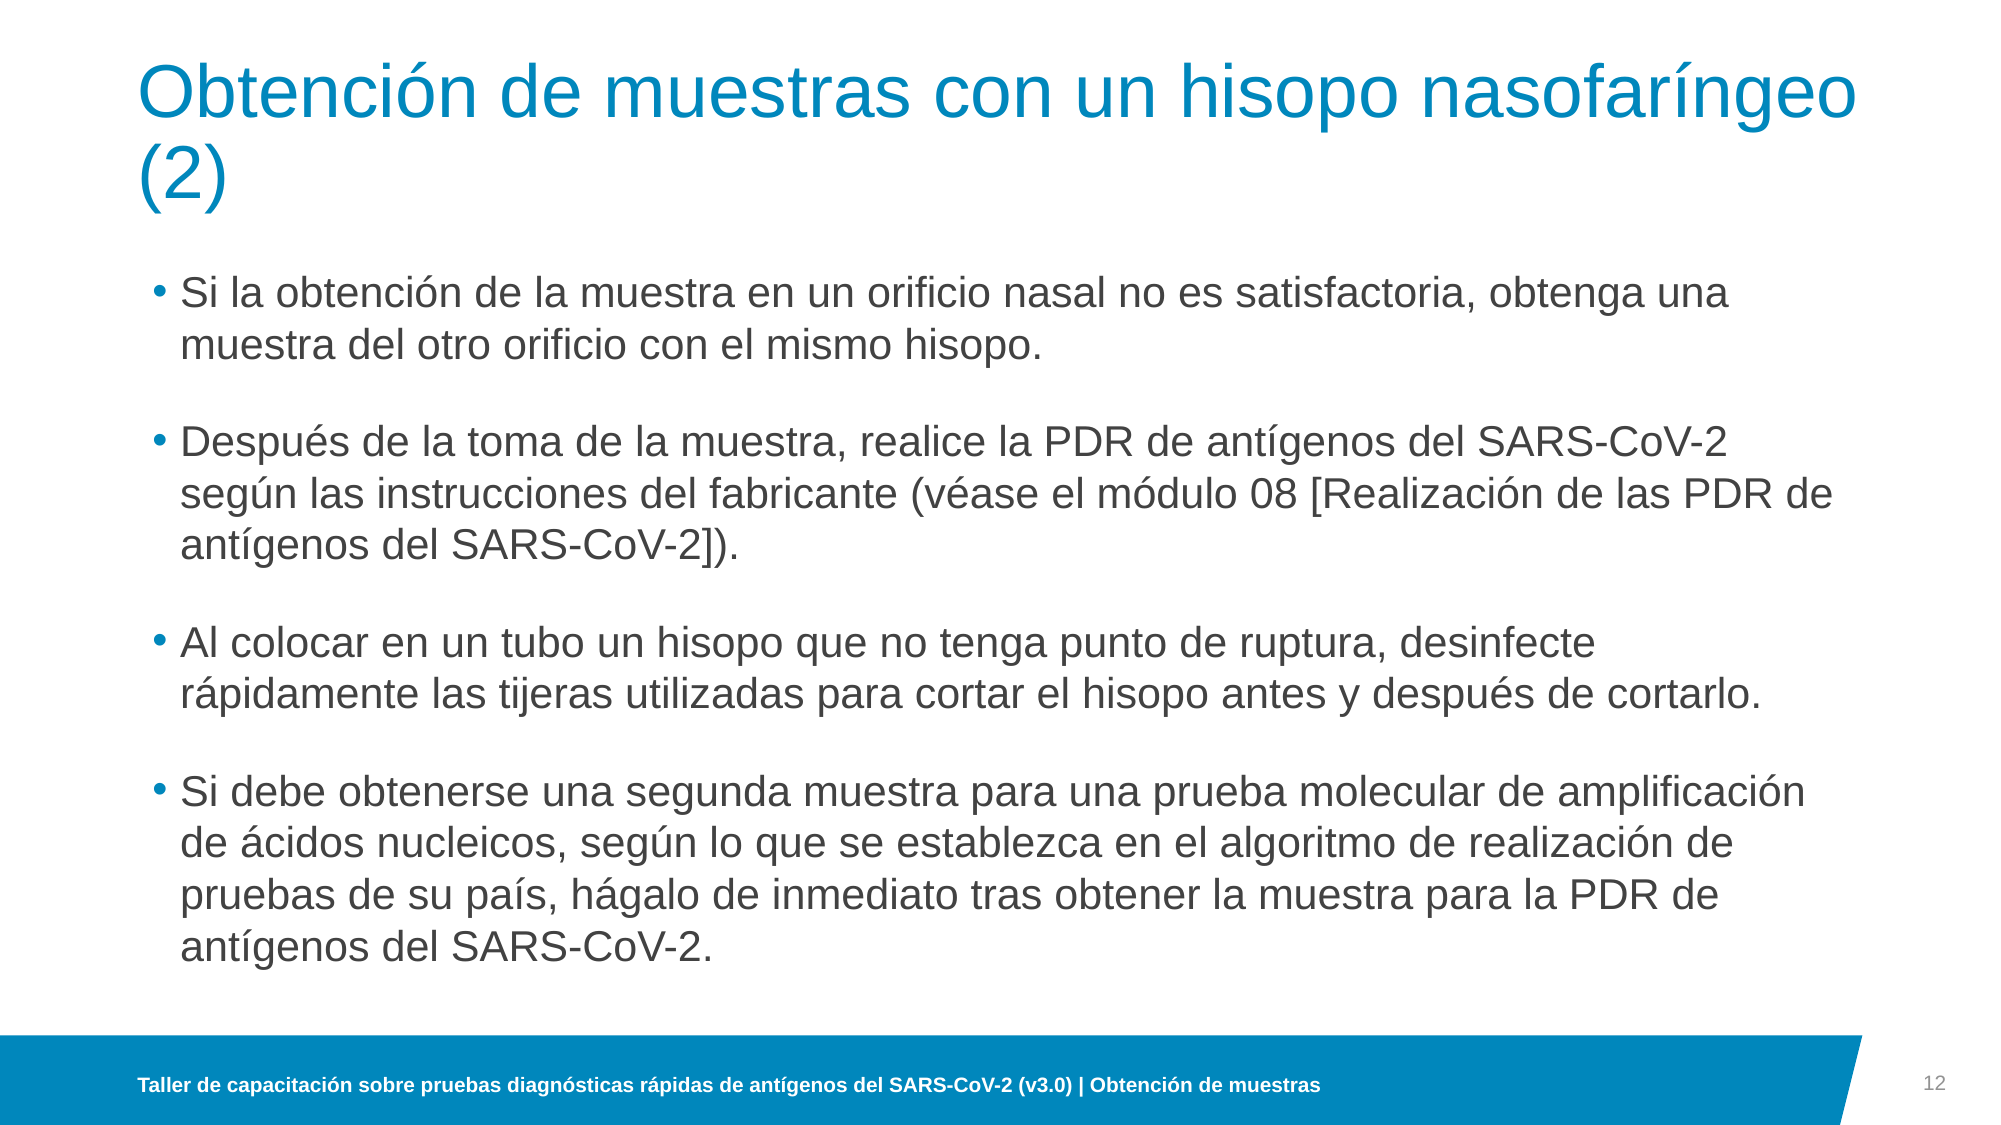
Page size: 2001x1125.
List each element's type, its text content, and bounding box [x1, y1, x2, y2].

footer Taller de capacitación sobre pruebas diagnósticas rápidas de antígenos del SARS-CoV-2 (v3.0) | Obtención de muestras [137, 1042, 1338, 1125]
slide_number 12 [1862, 1035, 1947, 1125]
title Obtención de muestras con un hisopo nasofaríngeo (2) [137, 59, 1863, 215]
list Si la obtención de la muestra en un orificio nasal no es satisfactoria, obtenga una muestra del otro orificio con el mismo hisopo. Después de la toma de la muestra, realice la PDR de antígenos del SARS-CoV-2 según las instrucciones del fabricante (véase el módulo 08 [Realización de las PDR de antígenos del SARS-CoV-2]). Al colocar en un tubo un hisopo que no tenga punto de ruptura, desinfecte rápidamente las tijeras utilizadas para cortar el hisopo antes y después de cortarlo. Si debe obtenerse una segunda muestra para una prueba molecular de amplificación de ácidos nucleicos, según lo que se establezca en el algoritmo de realización de pruebas de su país, hágalo de inmediato tras obtener la muestra para la PDR de antígenos del SARS-CoV-2. [137, 257, 1863, 986]
